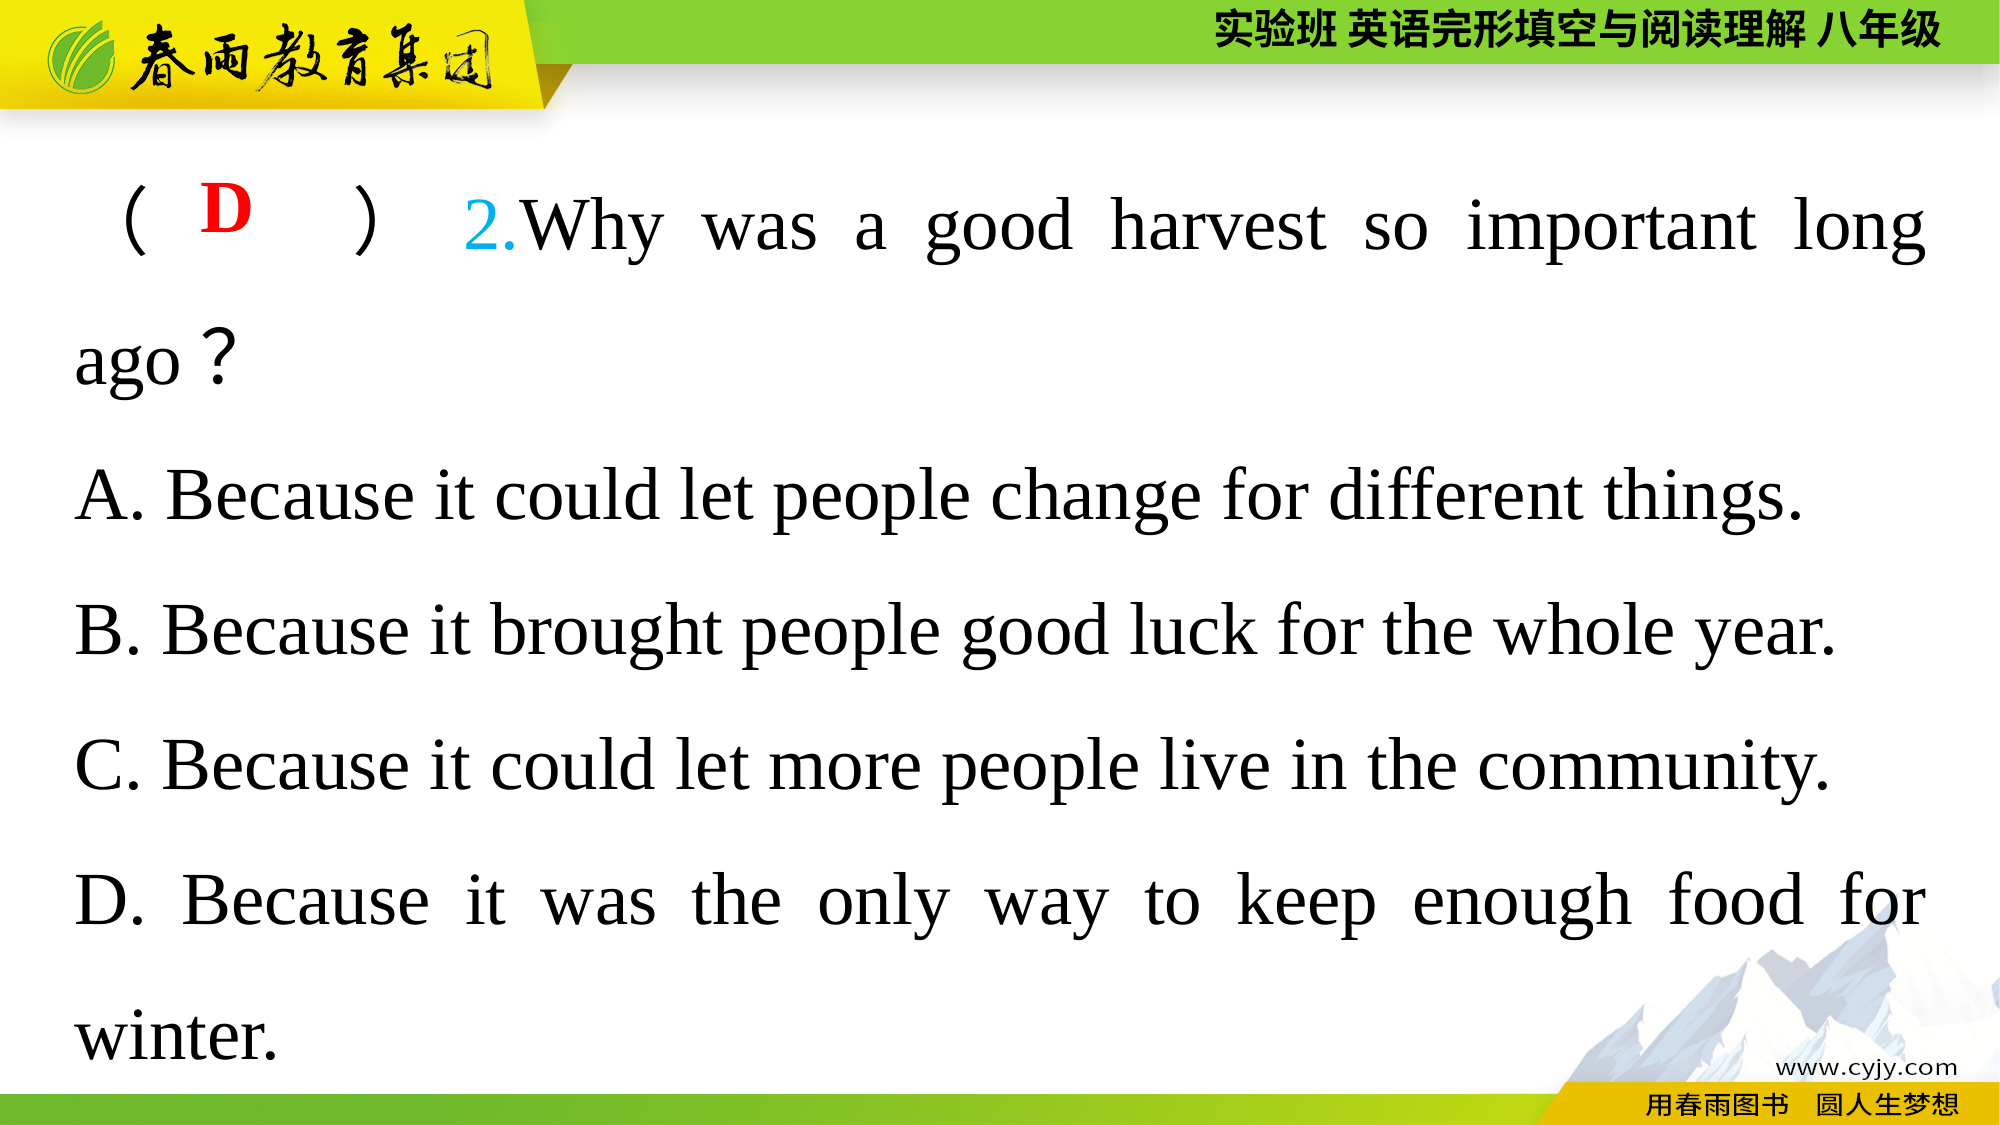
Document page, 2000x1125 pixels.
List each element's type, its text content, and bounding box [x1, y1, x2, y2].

text_box D [185, 150, 270, 256]
picture [0, 0, 2000, 1125]
list （ ）2.Why was a good harvest so important long ago？ A. Because it could let people change for different things. B. Because it brought people good luck for the whole year. C. Because it could let more people live in the community. D. Because it was the only way to keep enough food for winter. [59, 122, 1944, 956]
